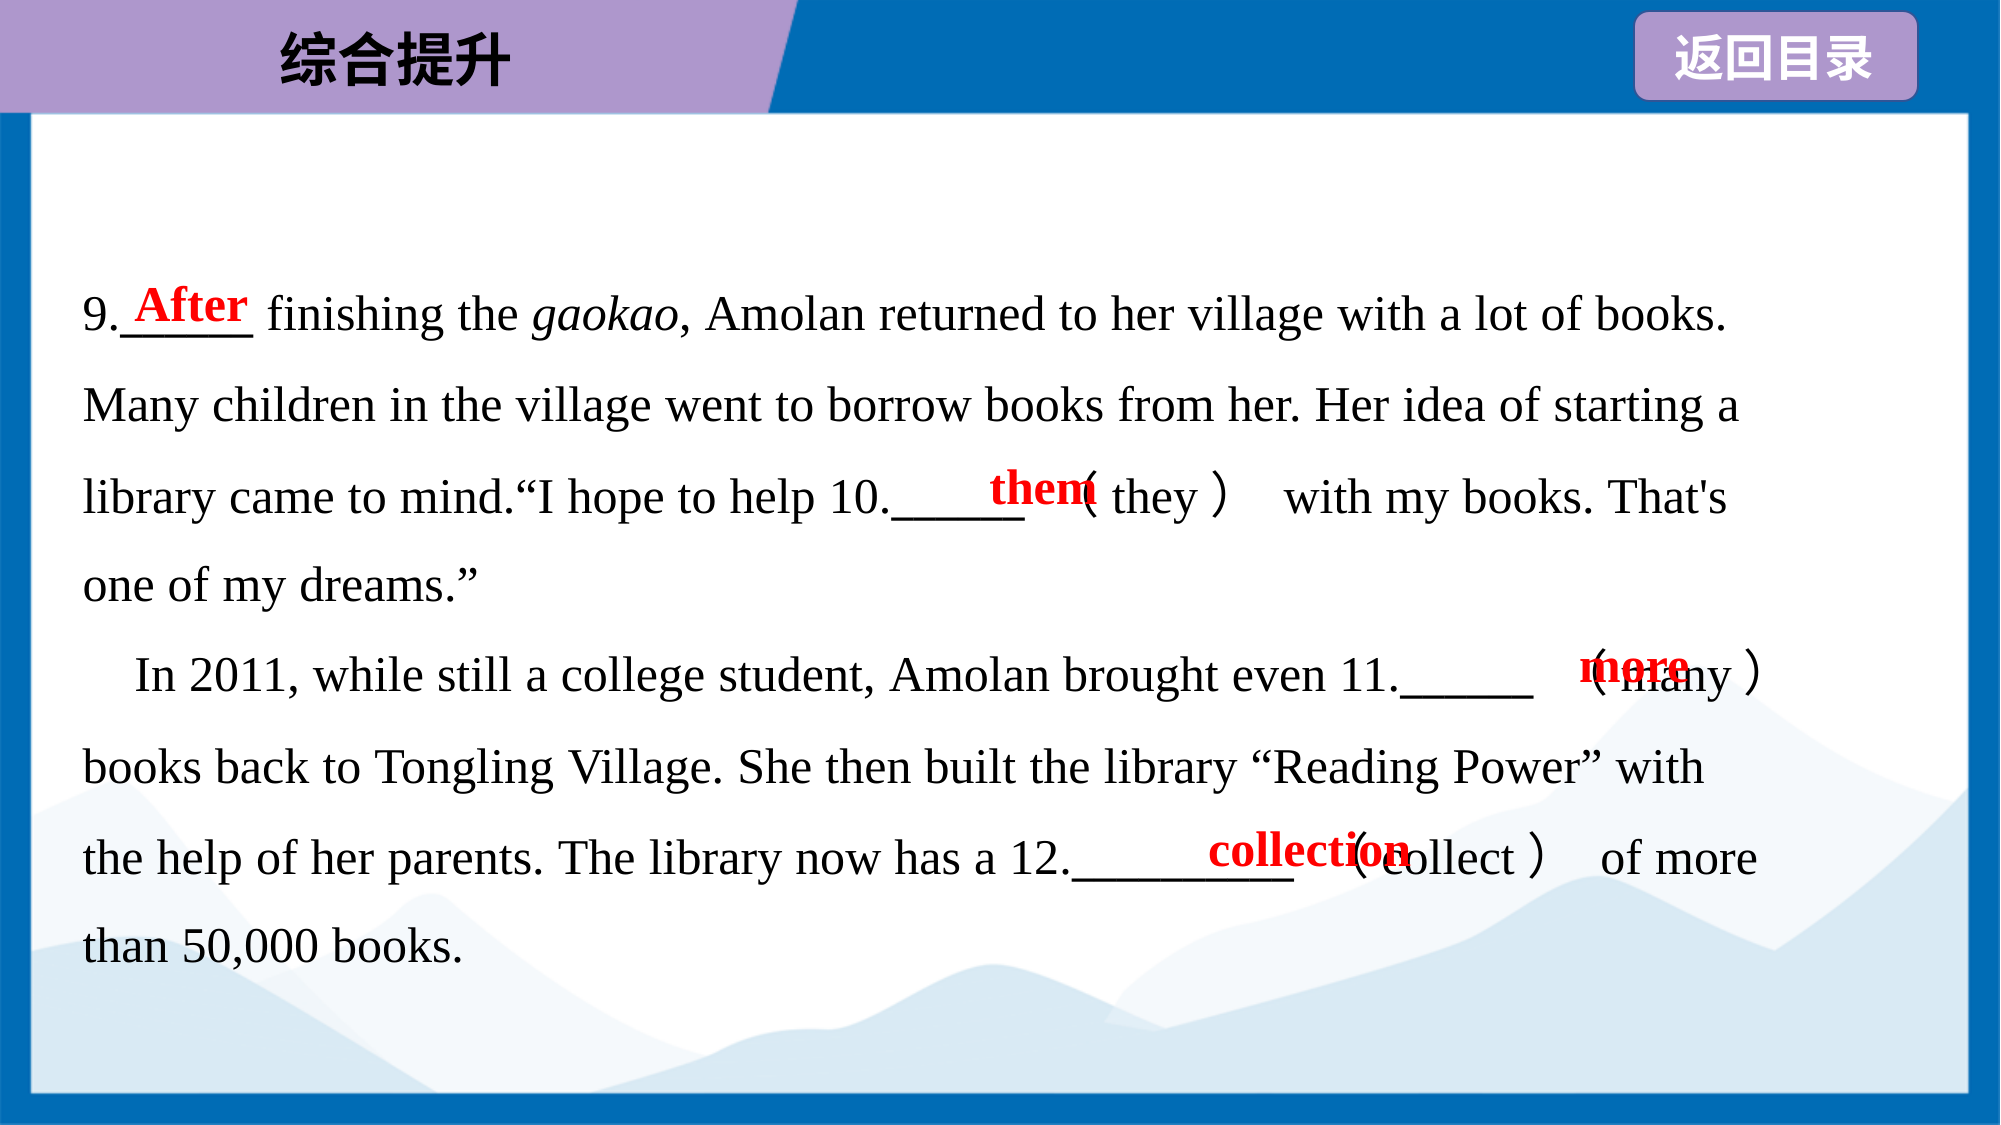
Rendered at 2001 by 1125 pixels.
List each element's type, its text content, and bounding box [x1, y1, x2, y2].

picture [0, 0, 2000, 1125]
text_box collection [1190, 788, 1429, 867]
text_box 9.______ finishing the gaokao, Amolan returned to her village with a lot of books. Many children in the village went to borrow books from her. Her idea of starting a library came to mind.“I hope to help 10.______ （they） with my books. That's one of my dreams.” [82, 248, 1917, 602]
text_box In 2011, while still a college student, Amolan brought even 11.______ （many） books back to Tongling Village. She then built the library “Reading Power” with the help of her parents. The library now has a 12.__________ （collect） of more than 50,000 books. [82, 609, 1917, 963]
text_box more [1561, 605, 1708, 684]
text_box After [116, 243, 267, 323]
text_box them [971, 427, 1116, 506]
